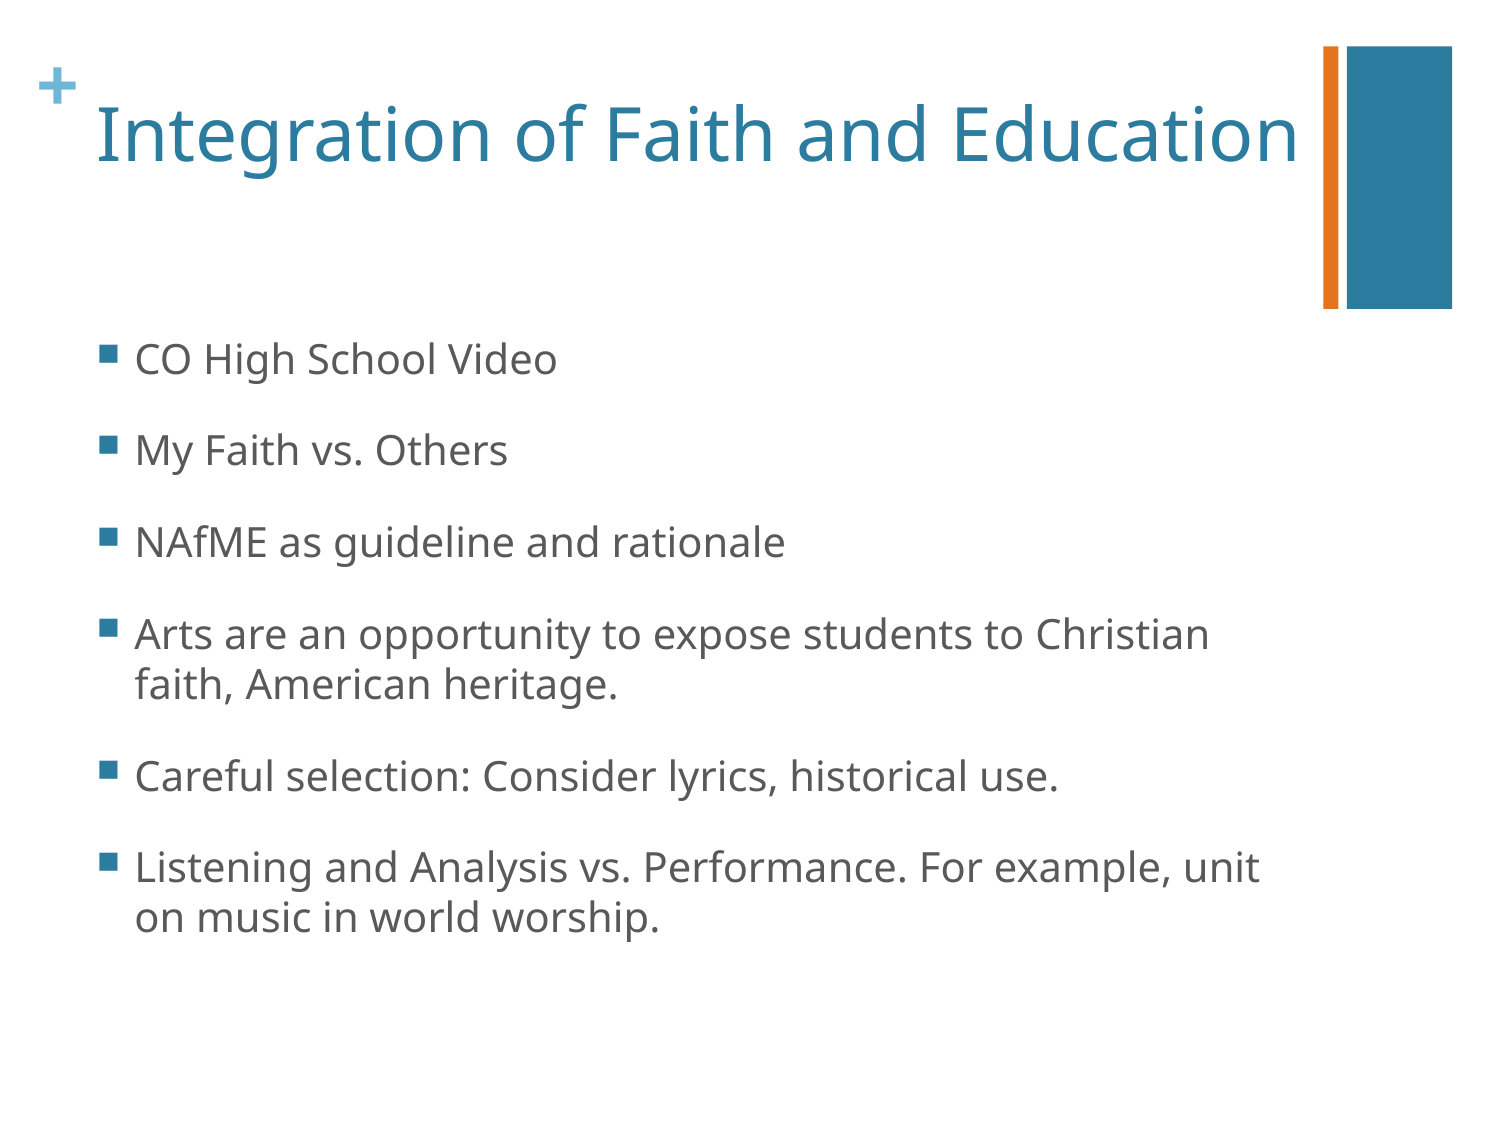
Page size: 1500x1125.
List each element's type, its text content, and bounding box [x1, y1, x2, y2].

title Integration of Faith and Education [81, 79, 1322, 263]
list CO High School Video My Faith vs. Others NAfME as guideline and rationale Arts are an opportunity to expose students to Christian faith, American heritage. Careful selection: Consider lyrics, historical use. Listening and Analysis vs. Performance. For example, unit on music in world worship. [81, 324, 1322, 1005]
